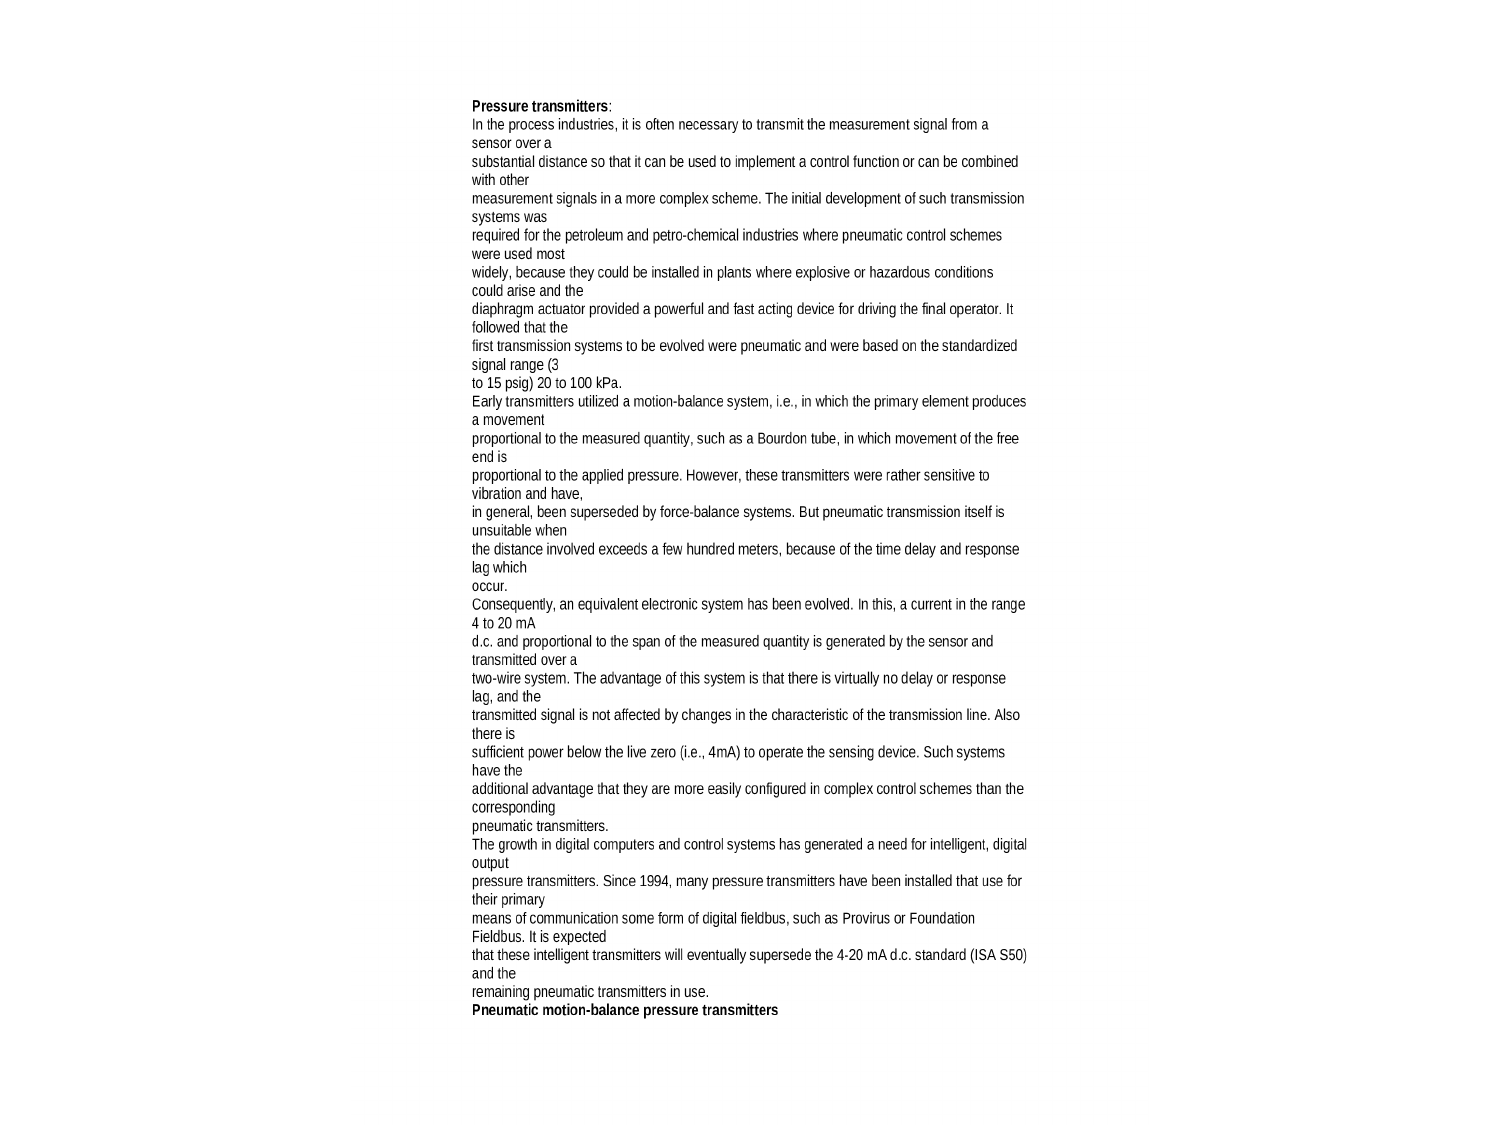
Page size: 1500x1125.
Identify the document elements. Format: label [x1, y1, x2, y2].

picture [350, 0, 1150, 1125]
